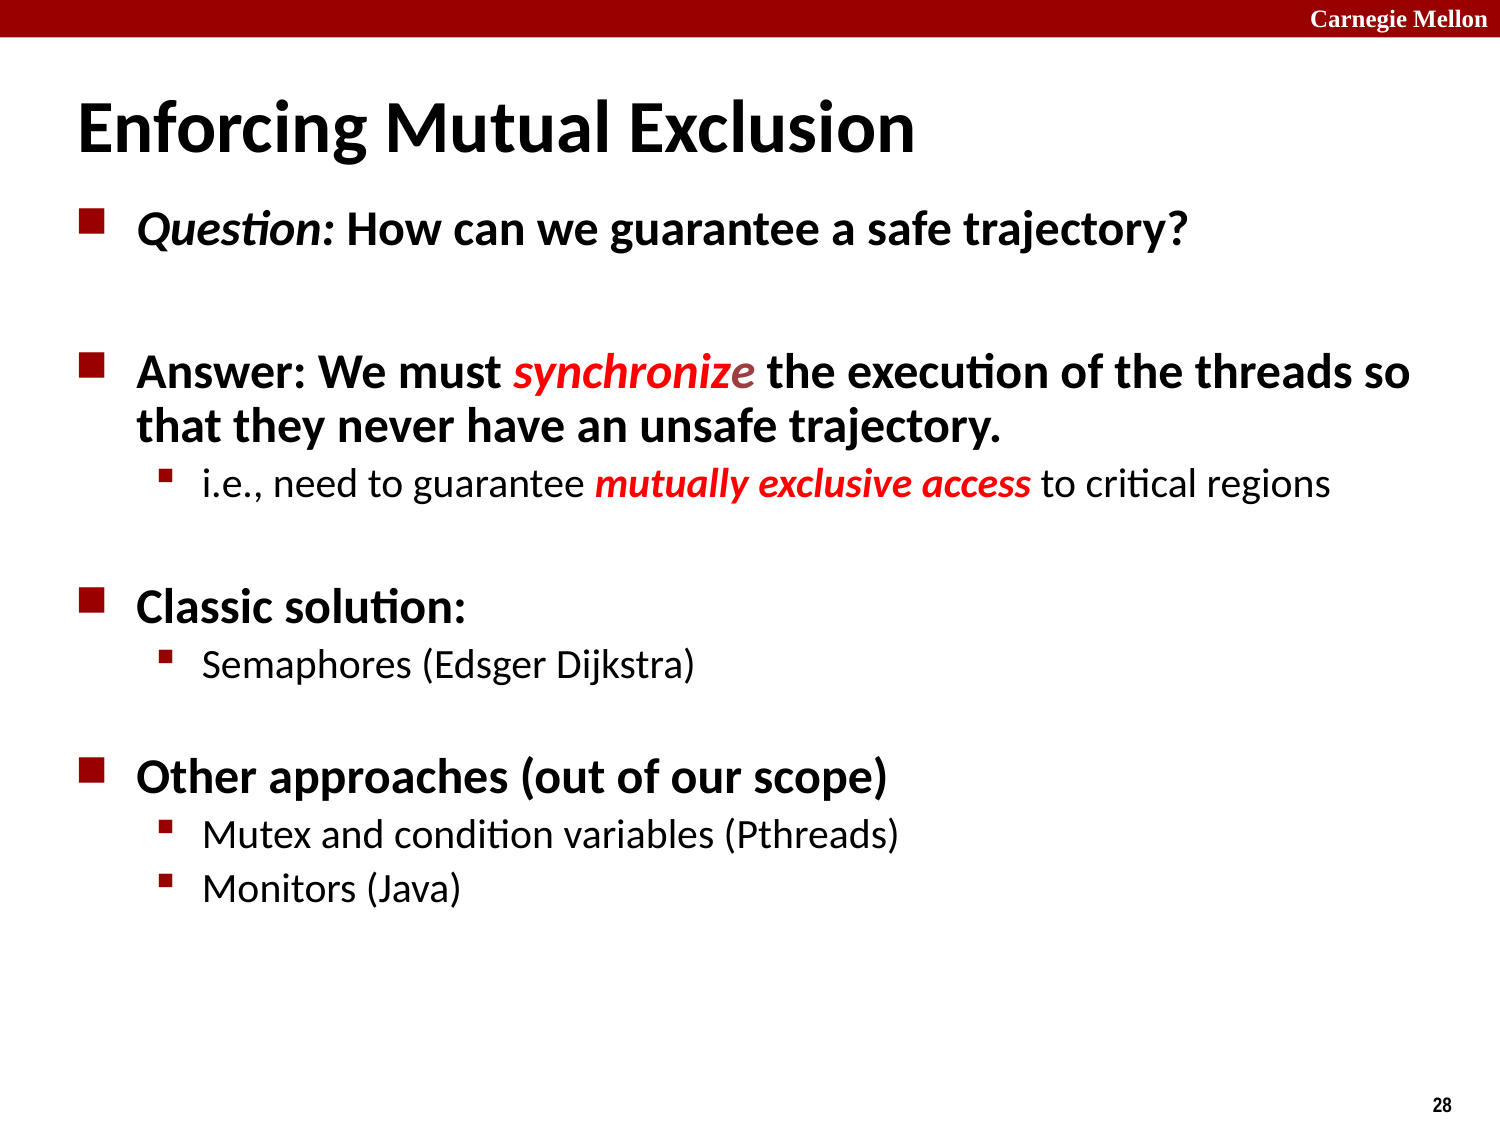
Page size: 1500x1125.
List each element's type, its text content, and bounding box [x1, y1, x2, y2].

list Question: How can we guarantee a safe trajectory? Answer: We must synchronize the execution of the threads so that they never have an unsafe trajectory. i.e., need to guarantee mutually exclusive access to critical regions Classic solution: Semaphores (Edsger Dijkstra) Other approaches (out of our scope) Mutex and condition variables (Pthreads) Monitors (Java) [64, 196, 1451, 1013]
title Enforcing Mutual Exclusion [62, 74, 1336, 170]
